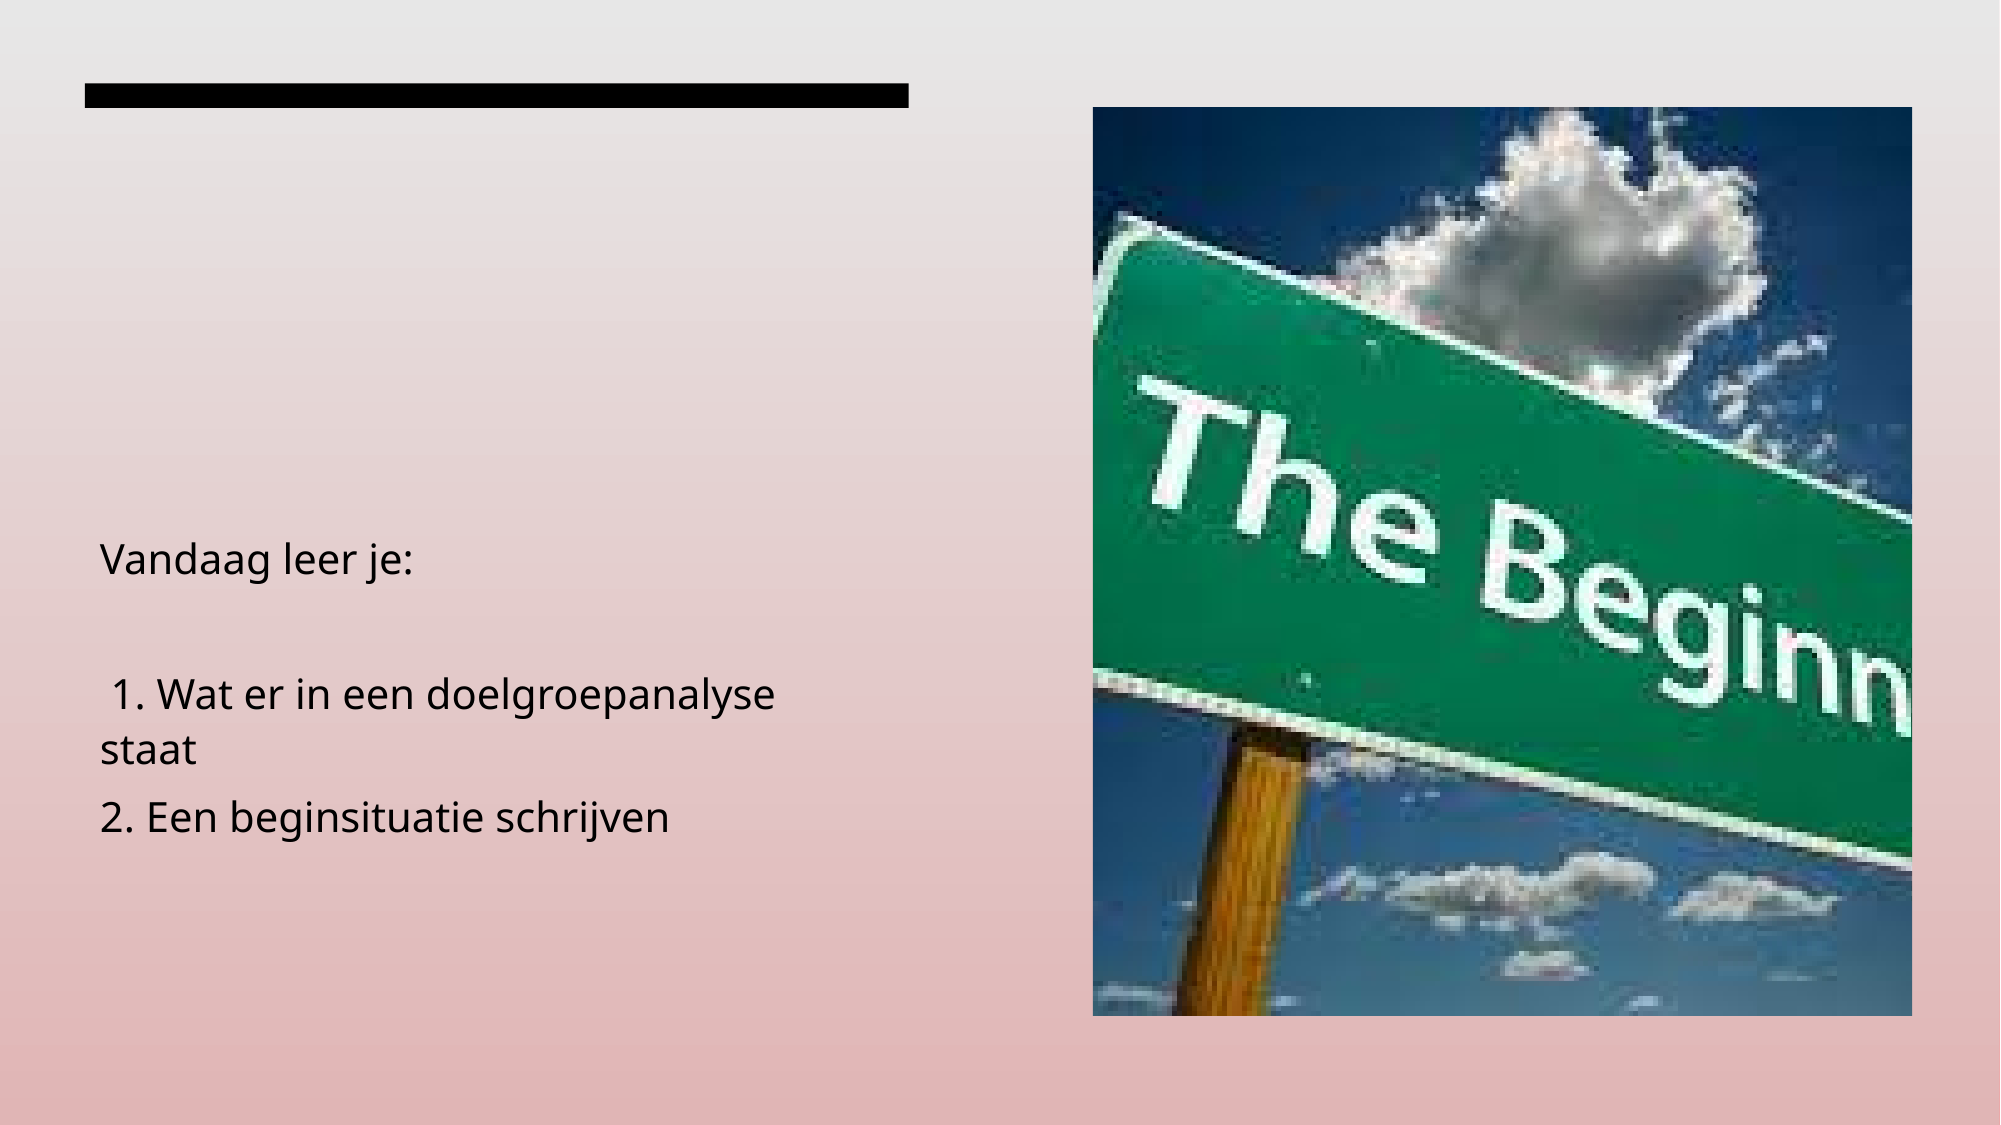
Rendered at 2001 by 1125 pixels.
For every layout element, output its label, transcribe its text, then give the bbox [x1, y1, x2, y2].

text_box Vandaag leer je: 1. Wat er in een doelgroepanalyse staat 2. Een beginsituatie schrijven [84, 520, 897, 1016]
picture [1092, 107, 1913, 1016]
text_box [0, 0, 2000, 1125]
text_box [84, 82, 910, 109]
